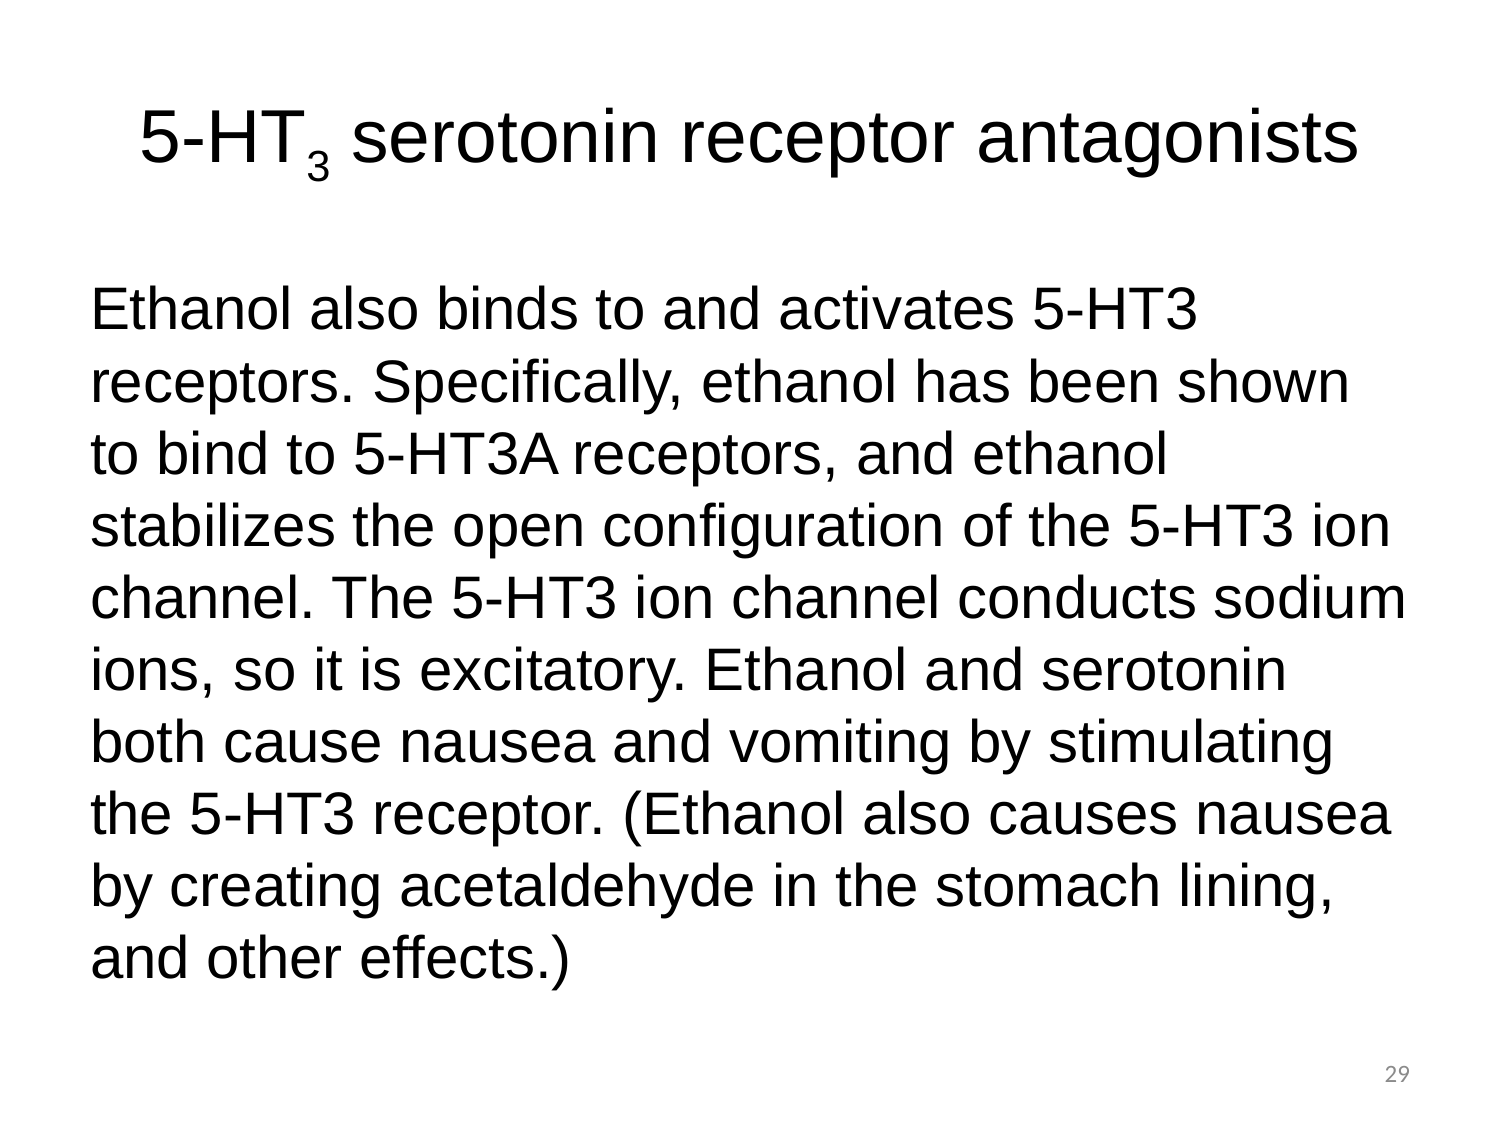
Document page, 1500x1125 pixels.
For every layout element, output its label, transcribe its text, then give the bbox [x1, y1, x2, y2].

slide_number 29 [1074, 1042, 1425, 1103]
list Ethanol also binds to and activates 5-HT3 receptors. Specifically, ethanol has been shown to bind to 5-HT3A receptors, and ethanol stabilizes the open configuration of the 5-HT3 ion channel. The 5-HT3 ion channel conducts sodium ions, so it is excitatory. Ethanol and serotonin both cause nausea and vomiting by stimulating the 5-HT3 receptor. (Ethanol also causes nausea by creating acetaldehyde in the stomach lining, and other effects.) [75, 262, 1425, 1005]
title 5-HT3 serotonin receptor antagonists [75, 45, 1425, 233]
